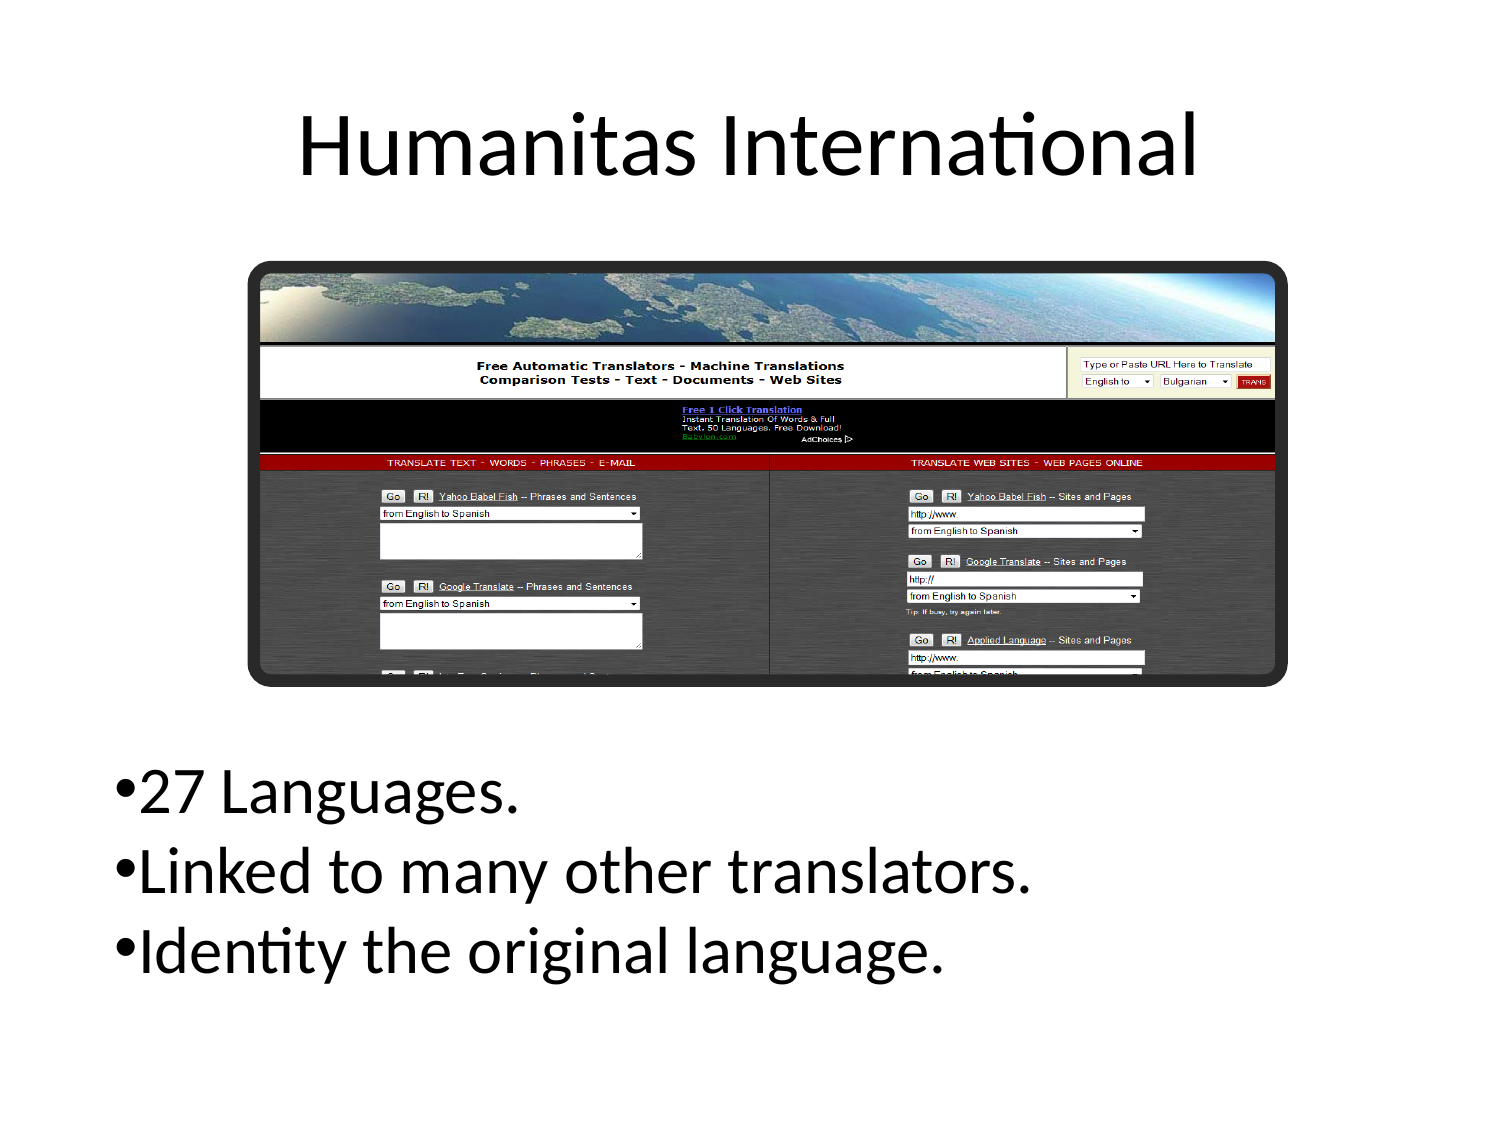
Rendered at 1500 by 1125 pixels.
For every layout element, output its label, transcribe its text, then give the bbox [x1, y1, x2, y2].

title Humanitas International [75, 45, 1425, 233]
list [253, 266, 1282, 681]
text_box 27 Languages. Linked to many other translators. Identity the original language. [100, 739, 1388, 995]
